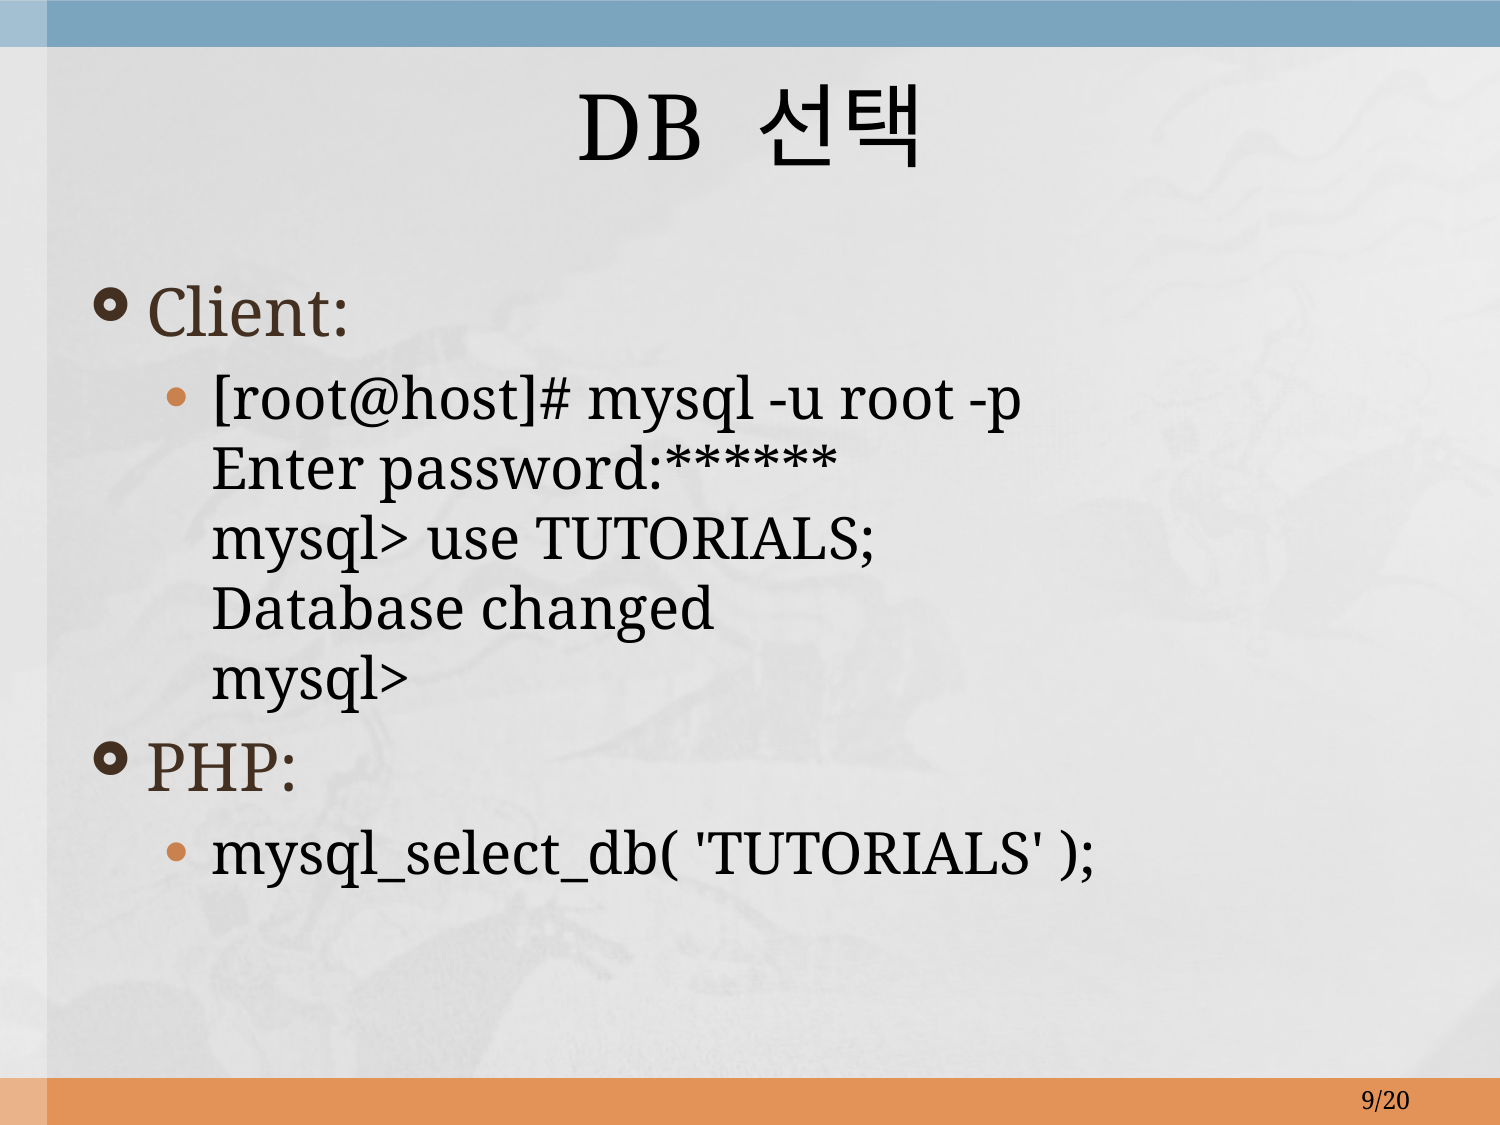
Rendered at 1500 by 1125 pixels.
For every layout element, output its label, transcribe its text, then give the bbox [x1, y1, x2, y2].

list Client: [root@host]# mysql -u root -p Enter password:****** mysql> use TUTORIALS; Database changed mysql> PHP: mysql_select_db( 'TUTORIALS' ); [75, 262, 1425, 1005]
slide_number 9/20 [1074, 1078, 1425, 1125]
title DB 선택 [49, 46, 1454, 202]
